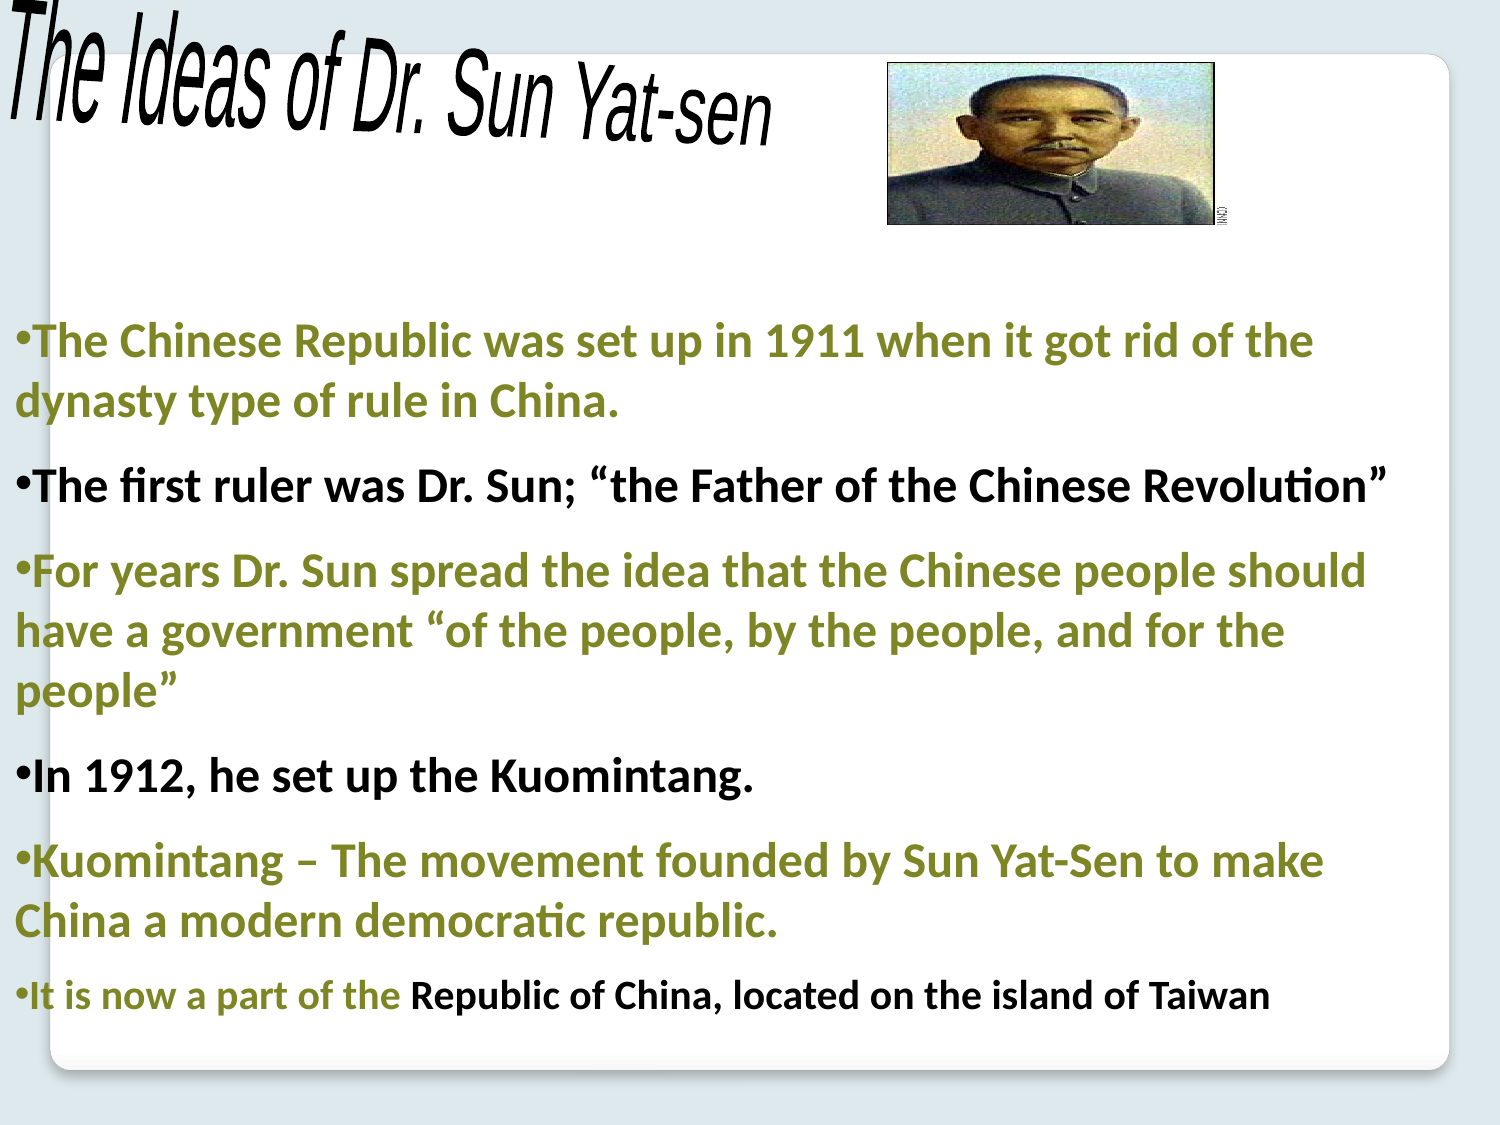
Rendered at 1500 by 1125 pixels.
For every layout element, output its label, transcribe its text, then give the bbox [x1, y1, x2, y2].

text_box The Chinese Republic was set up in 1911 when it got rid of the dynasty type of rule in China. The first ruler was Dr. Sun; “the Father of the Chinese Revolution” For years Dr. Sun spread the idea that the Chinese people should have a government “of the people, by the people, and for the people” In 1912, he set up the Kuomintang. Kuomintang – The movement founded by Sun Yat-Sen to make China a modern democratic republic. It is now a part of the Republic of China, located on the island of Taiwan [0, 299, 1425, 1026]
picture [887, 62, 1227, 226]
